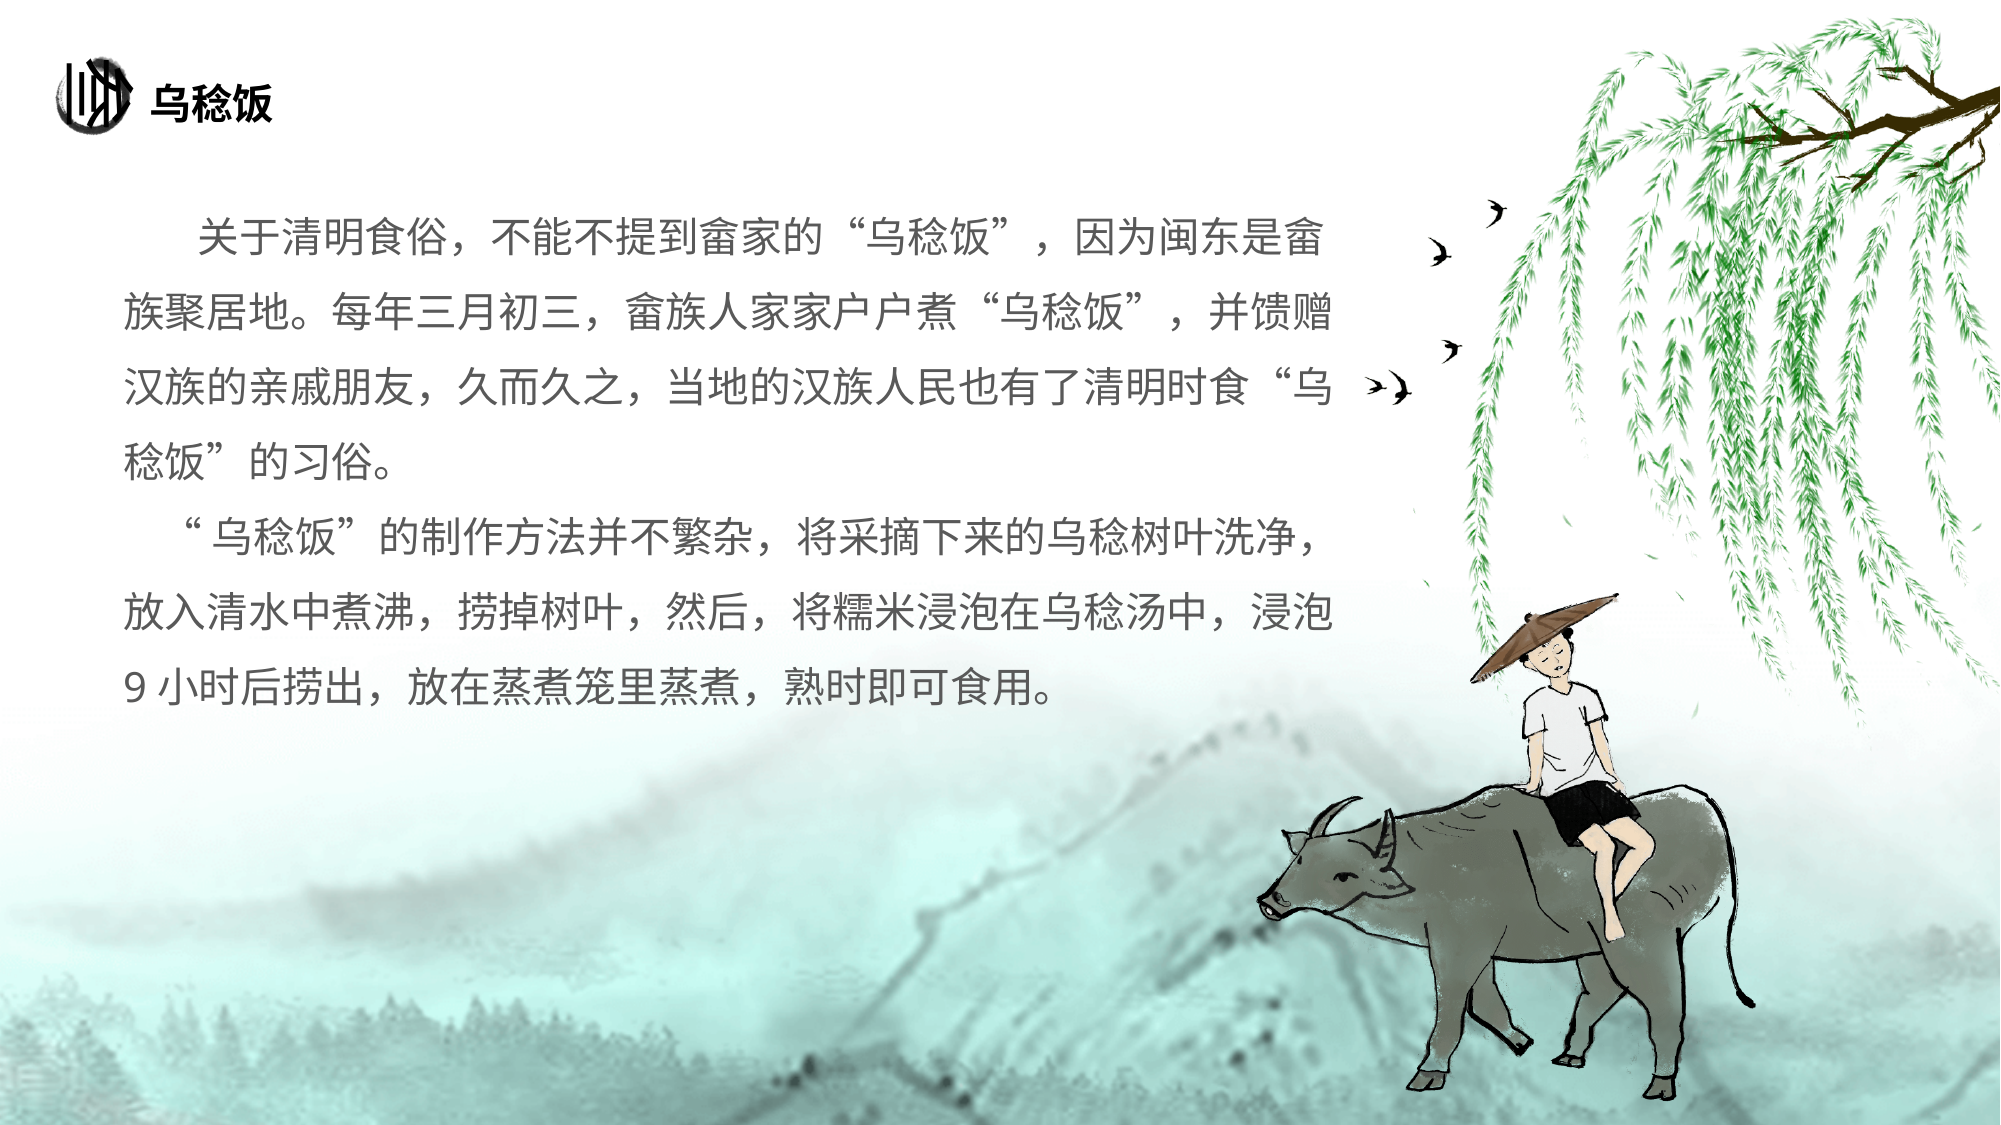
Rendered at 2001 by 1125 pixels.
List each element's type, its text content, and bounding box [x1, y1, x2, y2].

text_box 乌稔饭 [179, 70, 290, 136]
picture [0, 0, 2000, 1125]
